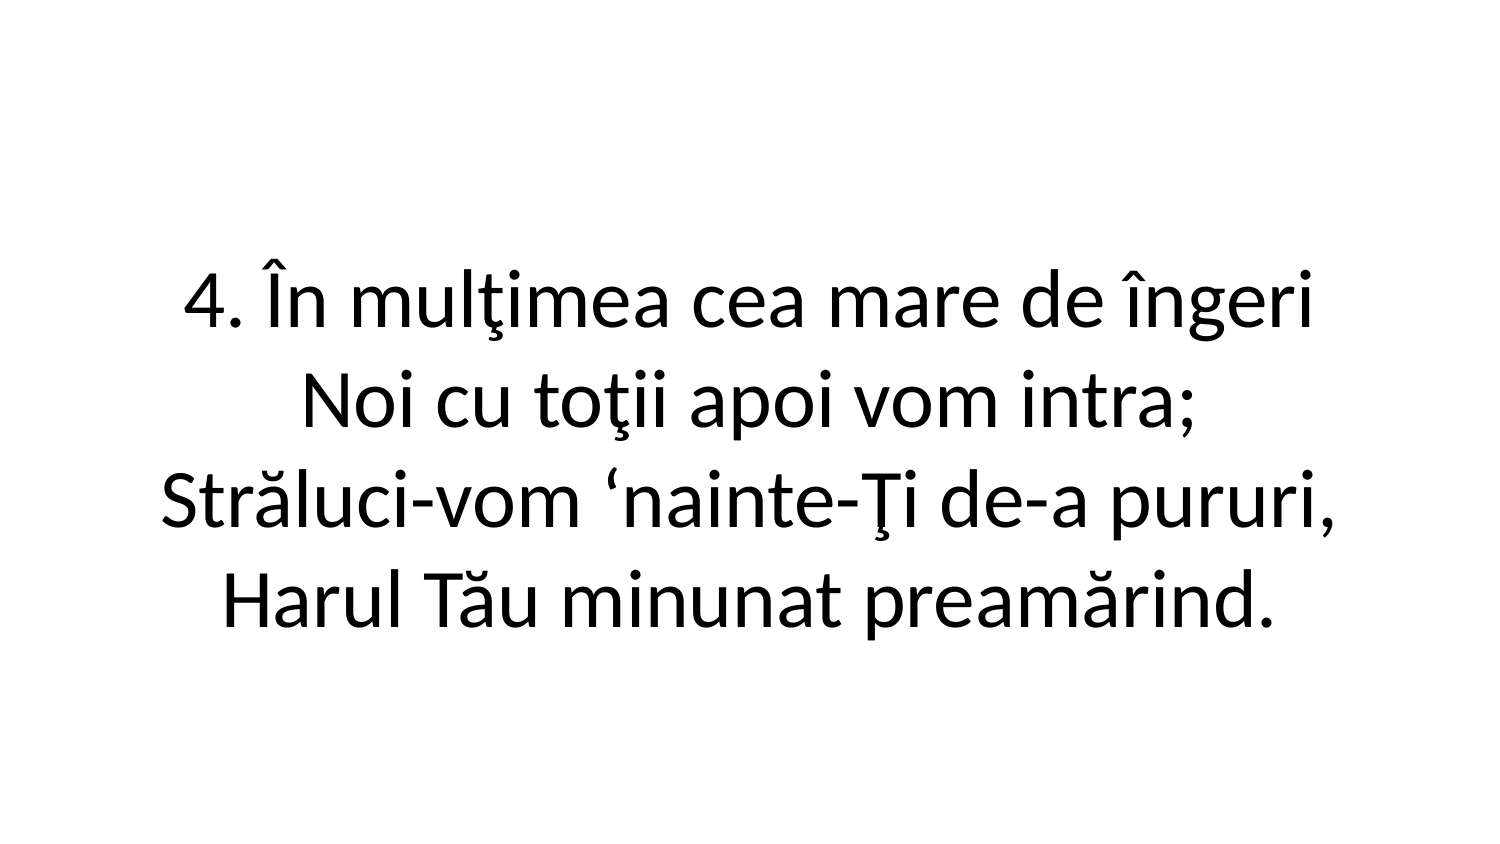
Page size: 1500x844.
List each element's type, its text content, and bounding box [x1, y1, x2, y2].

text_box 4. În mulţimea cea mare de îngeri Noi cu toţii apoi vom intra; Străluci-vom ‘nainte-Ţi de-a pururi, Harul Tău minunat preamărind. [145, 192, 1354, 652]
